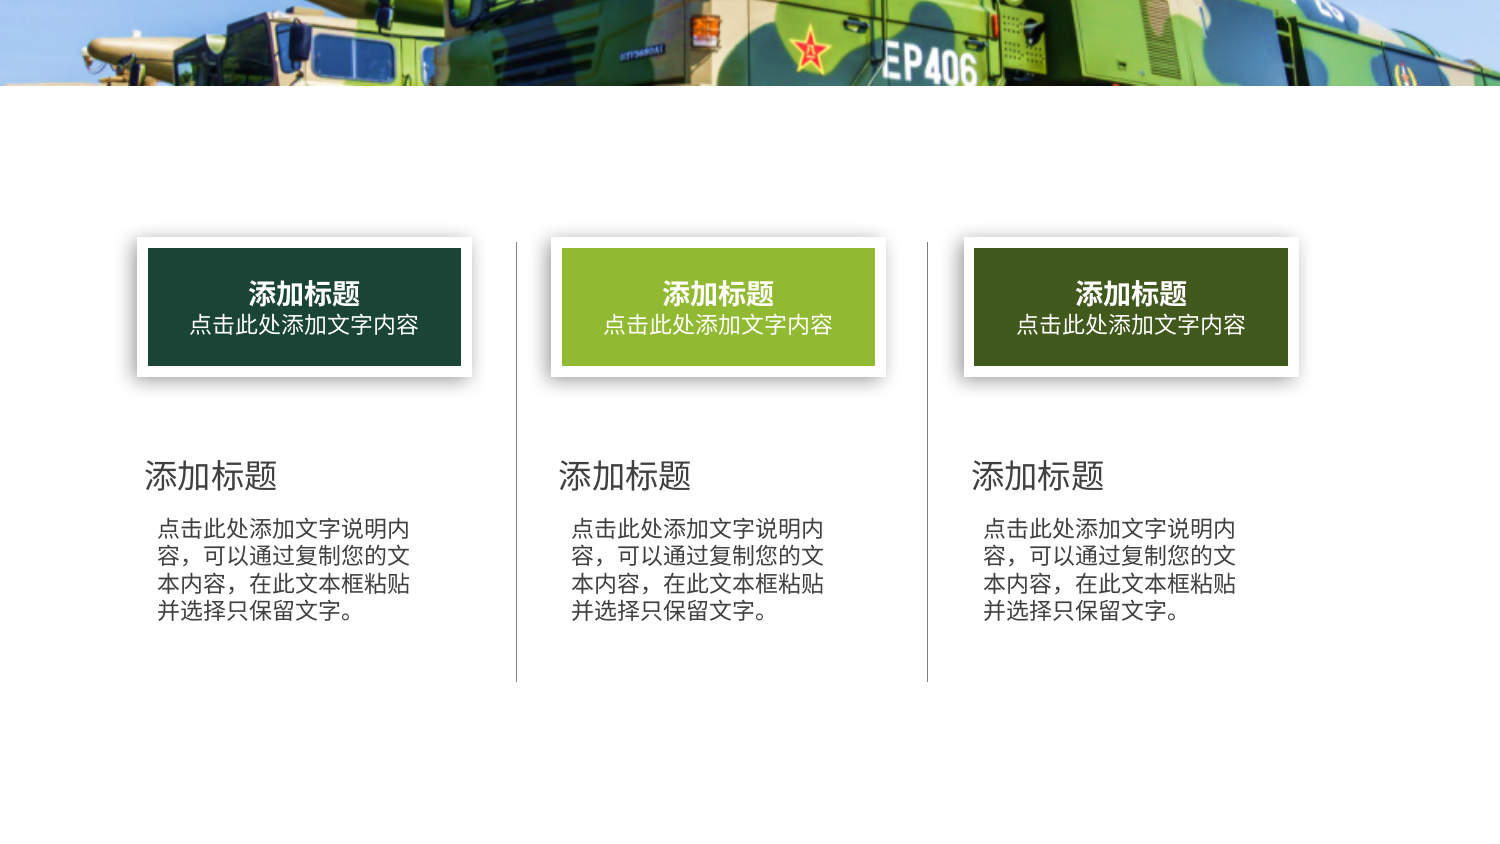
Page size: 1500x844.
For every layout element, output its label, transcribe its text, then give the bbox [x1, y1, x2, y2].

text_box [556, 448, 858, 633]
picture [0, 0, 1500, 86]
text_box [142, 448, 444, 633]
text_box 添加标题 点击此处添加文字内容 [141, 241, 468, 373]
text_box 添加标题 点击此处添加文字内容 [555, 241, 882, 373]
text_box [968, 448, 1270, 633]
text_box 添加标题 点击此处添加文字内容 [967, 241, 1295, 373]
